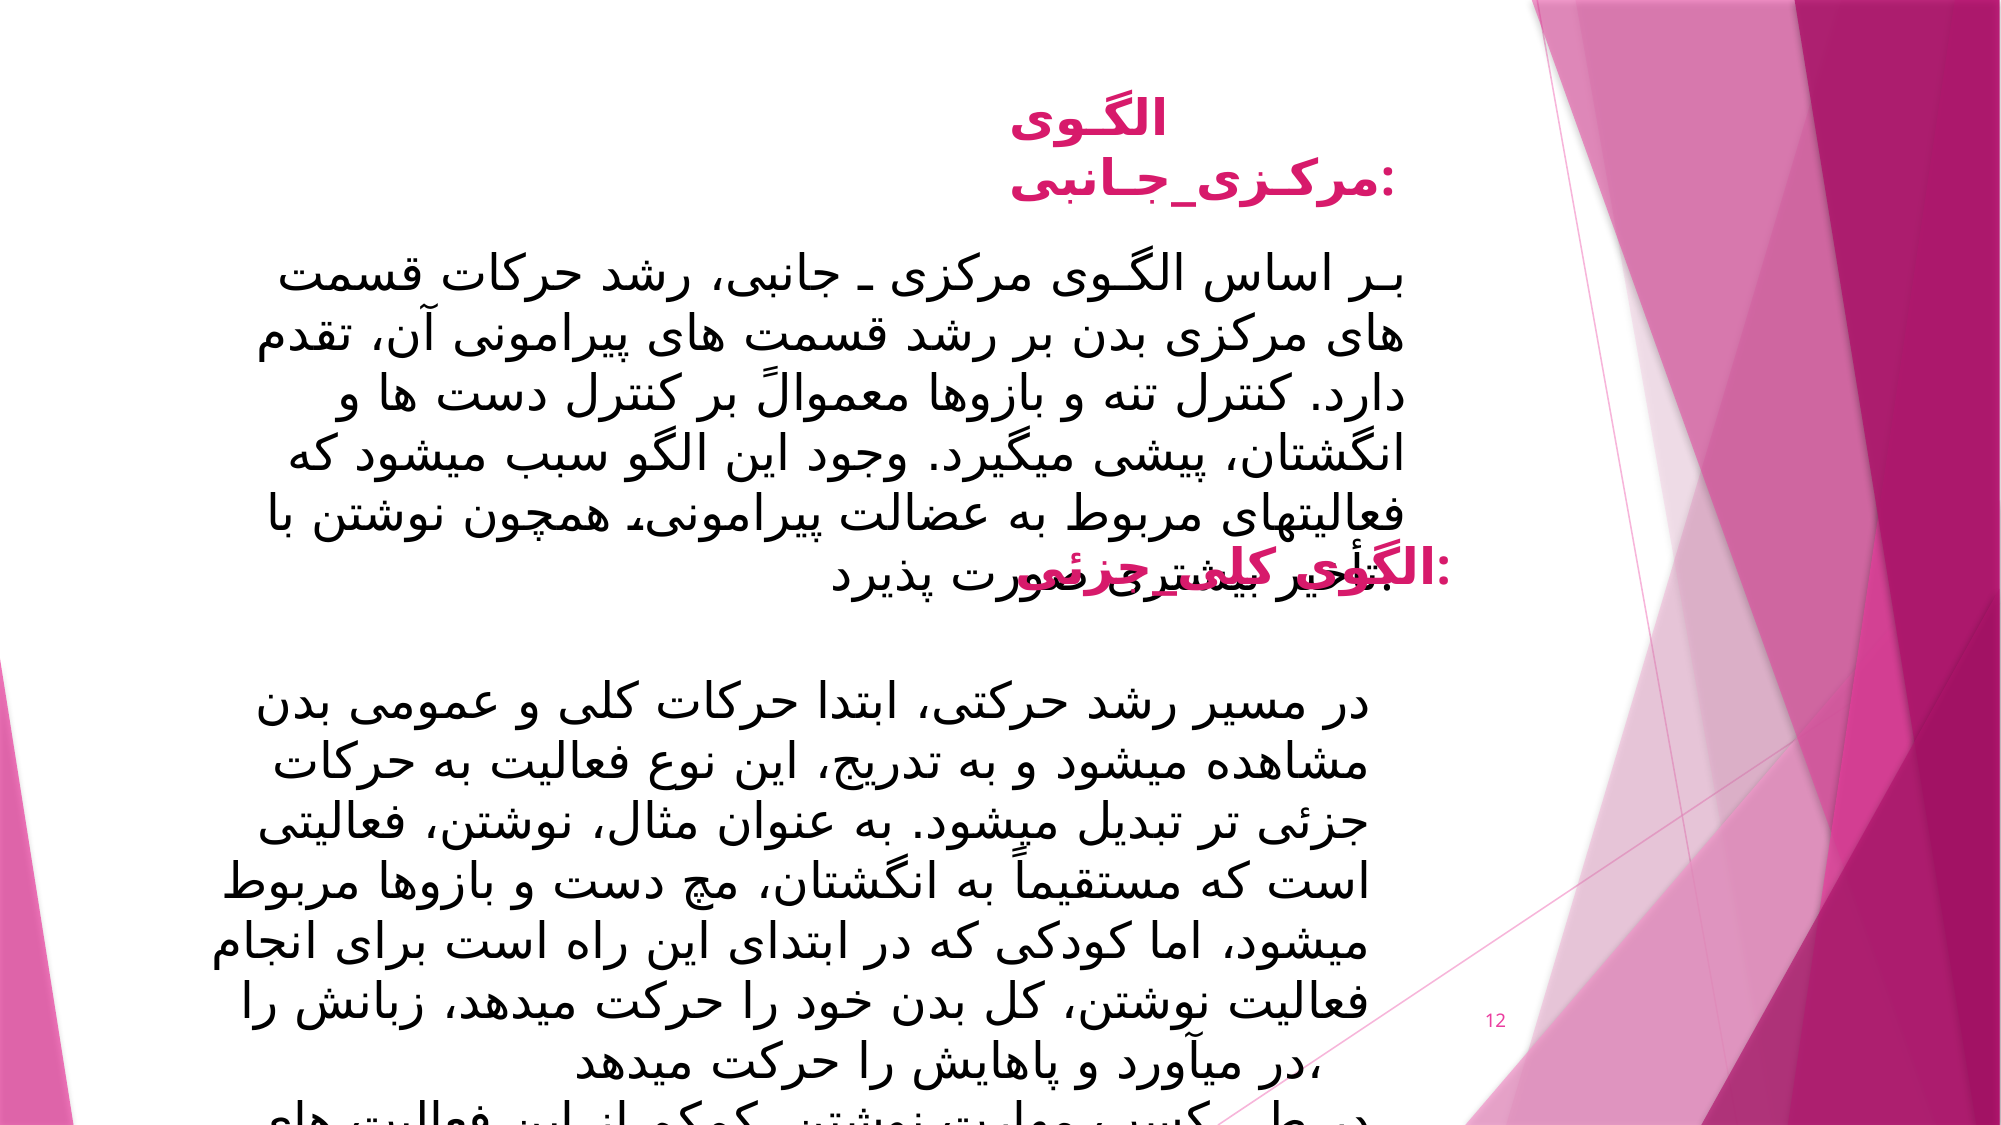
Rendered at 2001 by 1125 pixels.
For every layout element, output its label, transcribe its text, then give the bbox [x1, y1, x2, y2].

slide_number 12 [1409, 991, 1522, 1051]
text_box در مسیر رشد حرکتی، ابتدا حرکات کلی و عمومی بدن مشاهده میشود و به تدریج، این نوع فعالیت به حرکات جزئی تر تبدیل میشود. به عنوان مثال، نوشتن، فعالیتی است که مستقیماً به انگشتان، مچ دست و بازوها مربوط میشود، اما کودکی که در ابتدای این راه است برای انجام فعالیت نوشتن، کل بدن خود را حرکت میدهد، زبانش را در میآورد و پاهایش را حرکت میدهد، در طی کسب مهارت نوشتن، کمکم از این فعالیت های زاید کاسته شده، فقط همان عضو خاص را به کار میگیرد. [190, 661, 1387, 1125]
text_box الگـوی مرکـزی_جـانبی: [994, 77, 1455, 213]
text_box الگوی کلی_جزئی: [983, 527, 1466, 602]
text_box بـر اساس الگـوی مرکزی ـ جانبی، رشد حرکات قسمت های مرکزی بدن بر رشد قسمت های پیرامونی آن، تقدم دارد. کنترل تنه و بازوها معموالً بر کنترل دست ها و انگشتان، پیشی میگیرد. وجود این الگو سبب میشود که فعالیتهای مربوط به عضالت پیرامونی، همچون نوشتن با تأخیر بیشتری صورت پذیرد. [190, 233, 1422, 608]
